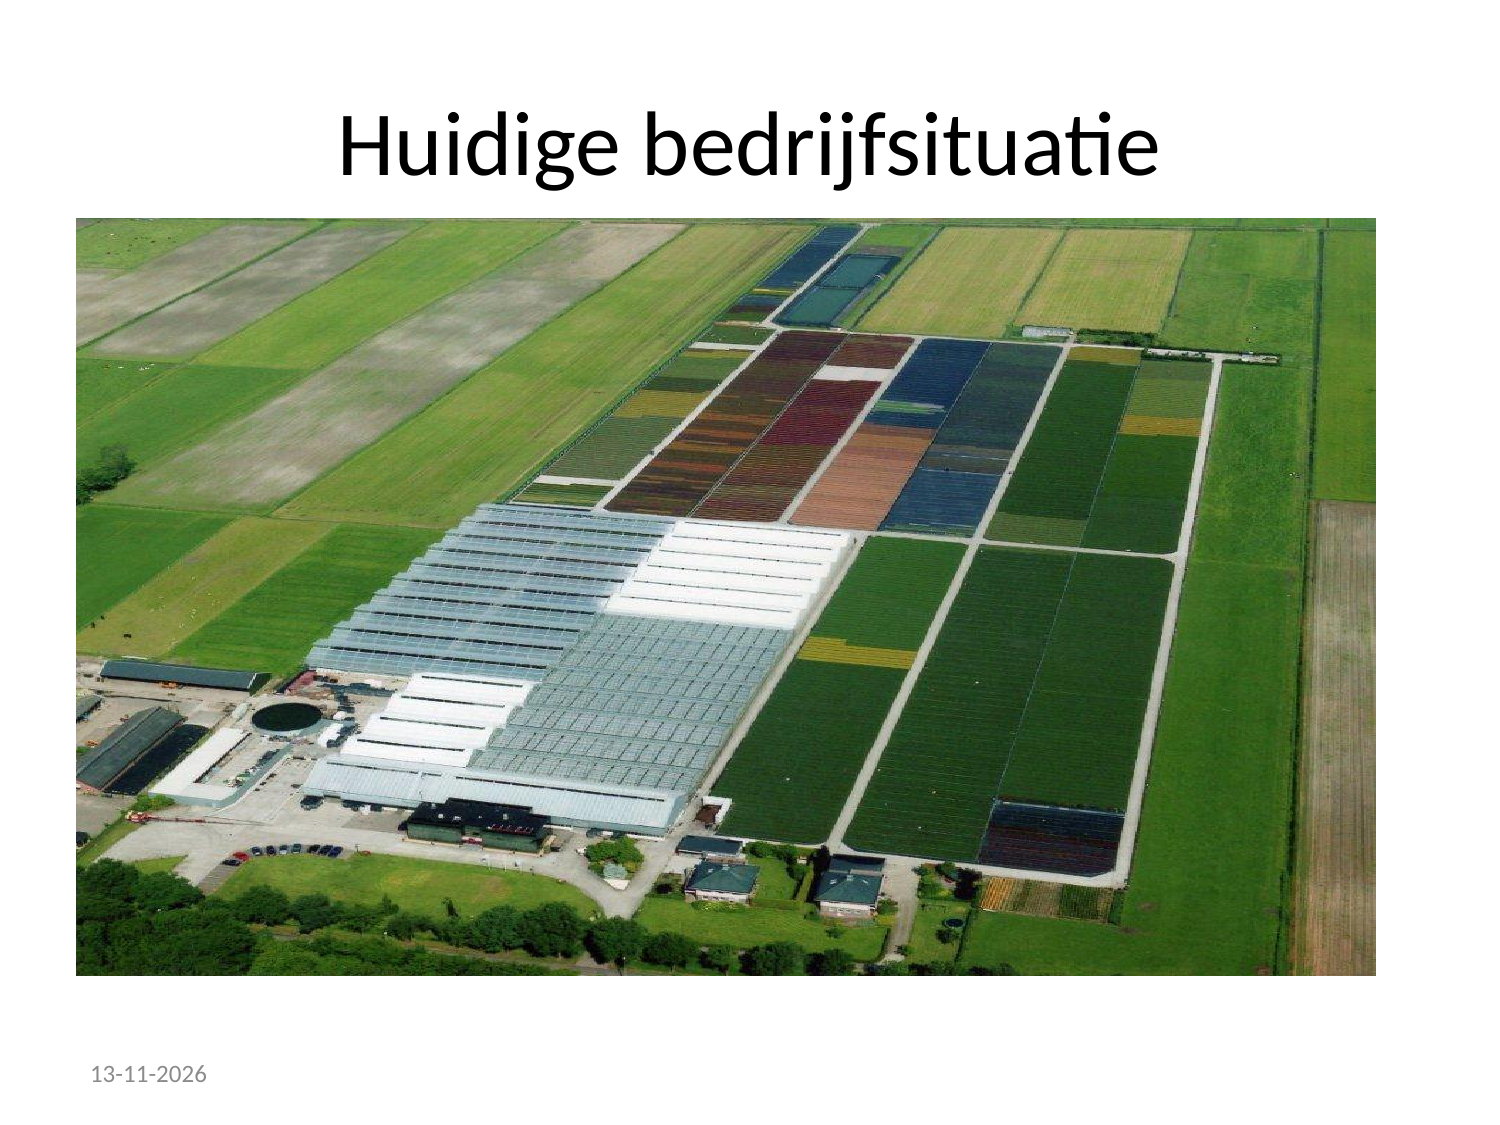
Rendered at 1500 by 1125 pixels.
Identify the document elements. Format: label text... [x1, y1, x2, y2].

picture [76, 218, 1377, 977]
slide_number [75, 1042, 425, 1103]
title Huidige bedrijfsituatie [75, 45, 1425, 233]
